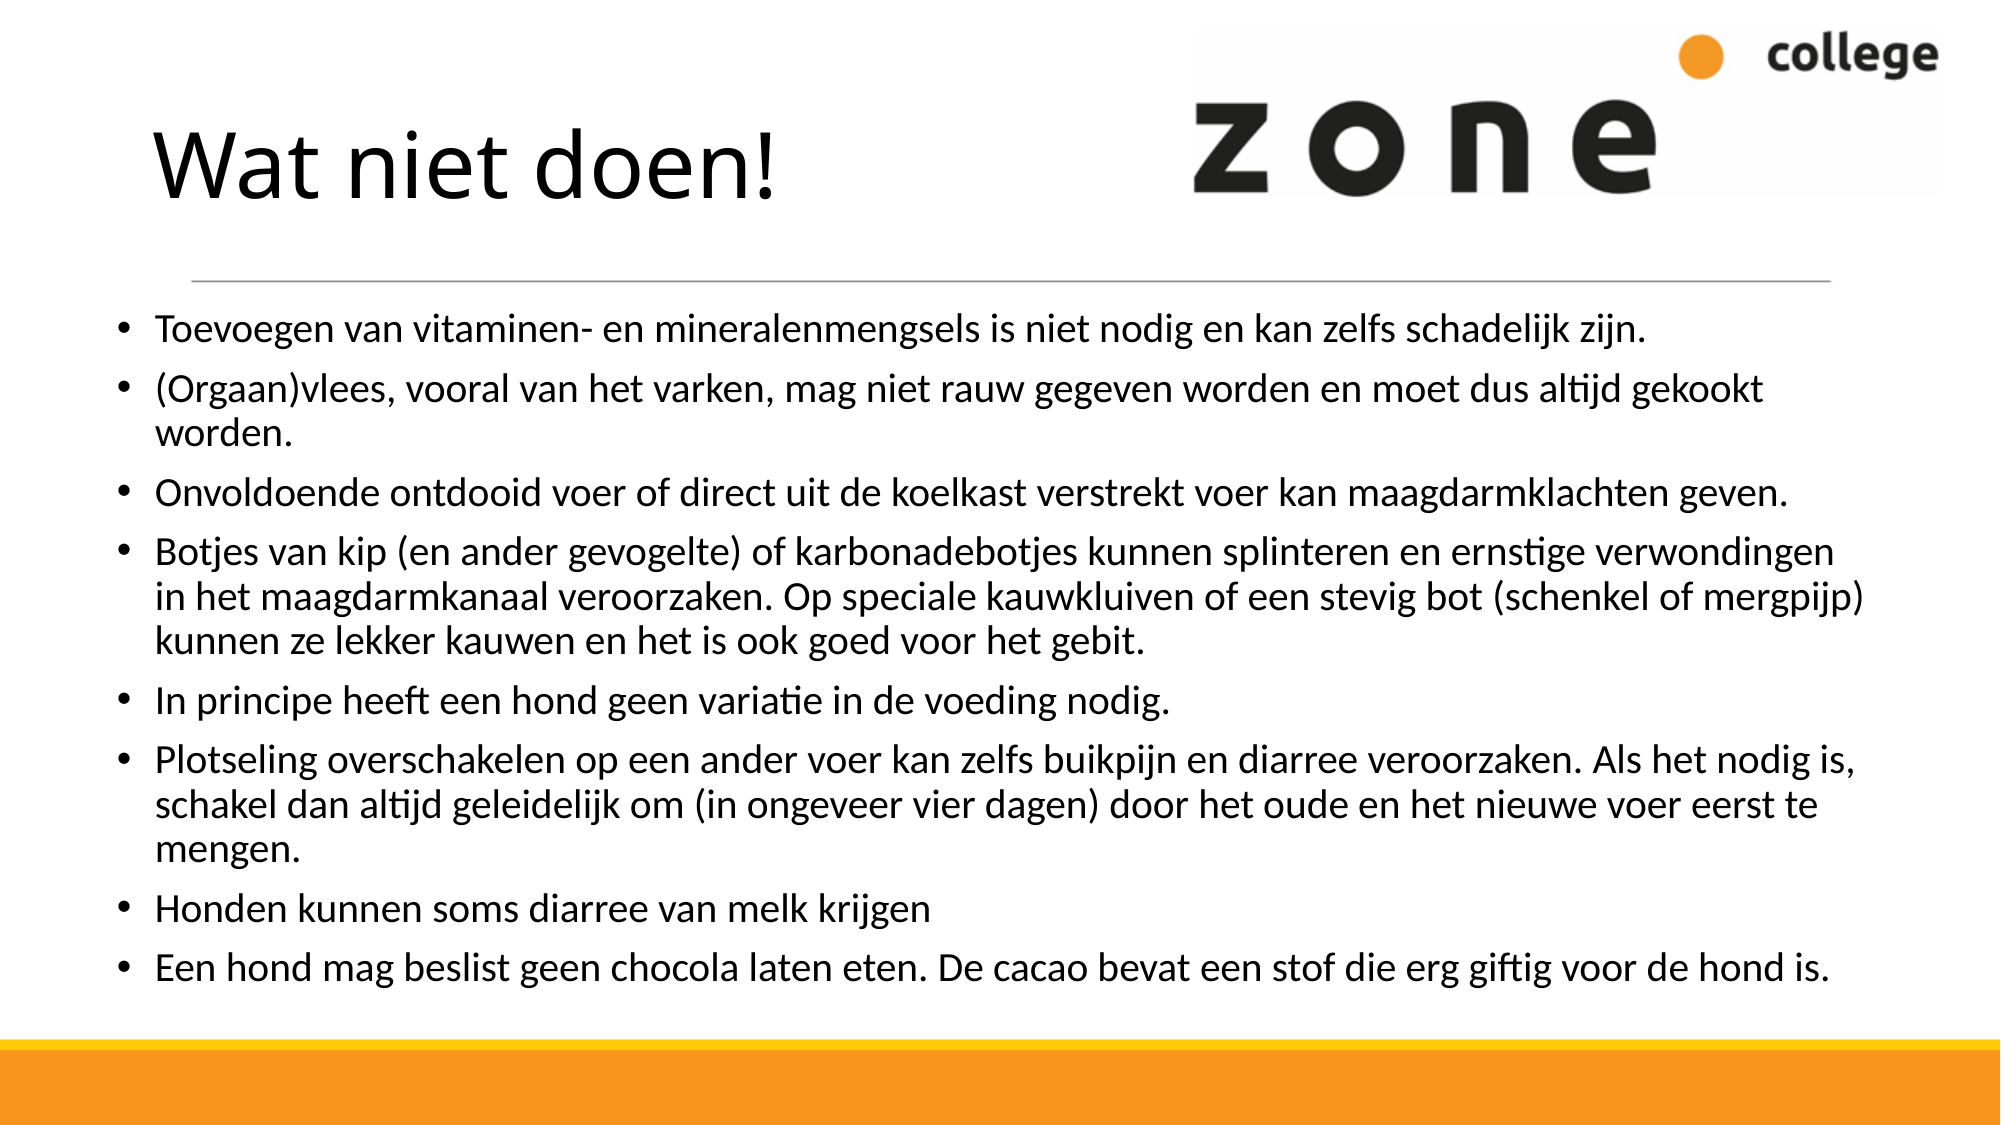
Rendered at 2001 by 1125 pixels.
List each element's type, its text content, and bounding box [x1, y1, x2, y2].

title Wat niet doen! [137, 59, 1863, 278]
list Toevoegen van vitaminen- en mineralenmengsels is niet nodig en kan zelfs schadelijk zijn. (Orgaan)vlees, vooral van het varken, mag niet rauw gegeven worden en moet dus altijd gekookt worden. Onvoldoende ontdooid voer of direct uit de koelkast verstrekt voer kan maagdarmklachten geven. Botjes van kip (en ander gevogelte) of karbonadebotjes kunnen splinteren en ernstige verwondingen in het maagdarmkanaal veroorzaken. Op speciale kauwkluiven of een stevig bot (schenkel of mergpijp) kunnen ze lekker kauwen en het is ook goed voor het gebit. In principe heeft een hond geen variatie in de voeding nodig. Plotseling overschakelen op een ander voer kan zelfs buikpijn en diarree veroorzaken. Als het nodig is, schakel dan altijd geleidelijk om (in ongeveer vier dagen) door het oude en het nieuwe voer eerst te mengen. Honden kunnen soms diarree van melk krijgen Een hond mag beslist geen chocola laten eten. De cacao bevat een stof die erg giftig voor de hond is. [101, 299, 1891, 1014]
picture [0, 0, 2001, 1125]
